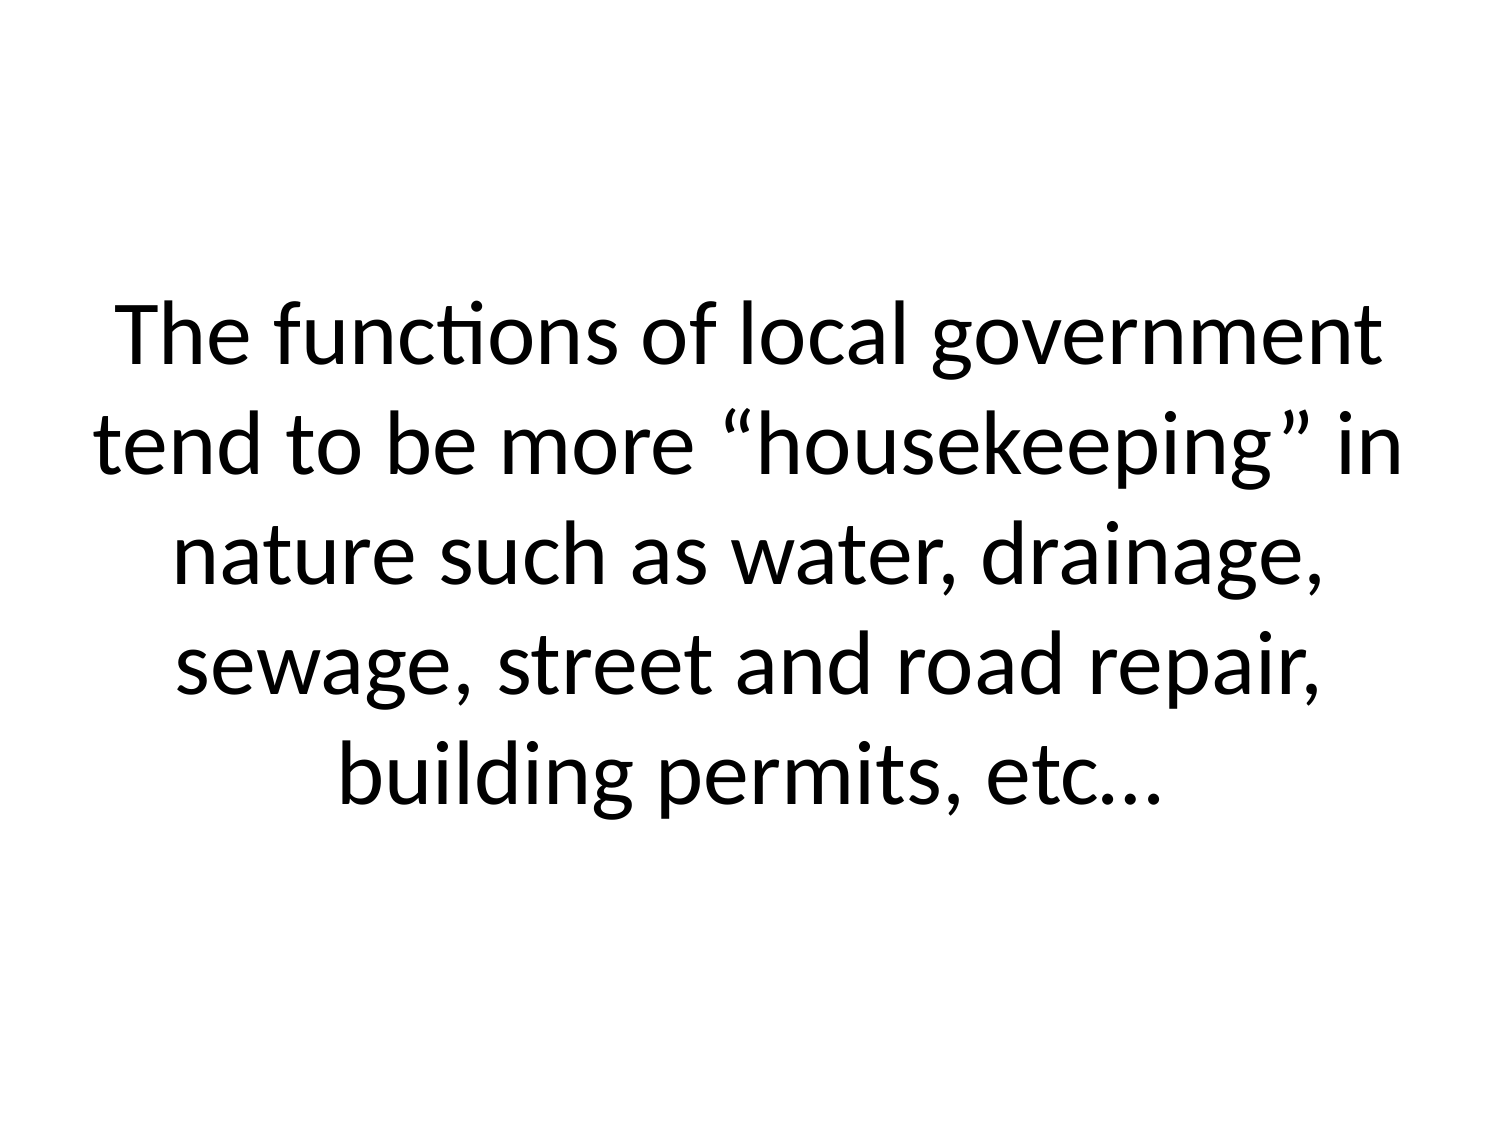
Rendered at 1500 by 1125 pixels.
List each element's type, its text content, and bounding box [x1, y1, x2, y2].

title The functions of local government tend to be more “housekeeping” in nature such as water, drainage, sewage, street and road repair, building permits, etc… [74, 44, 1426, 1051]
